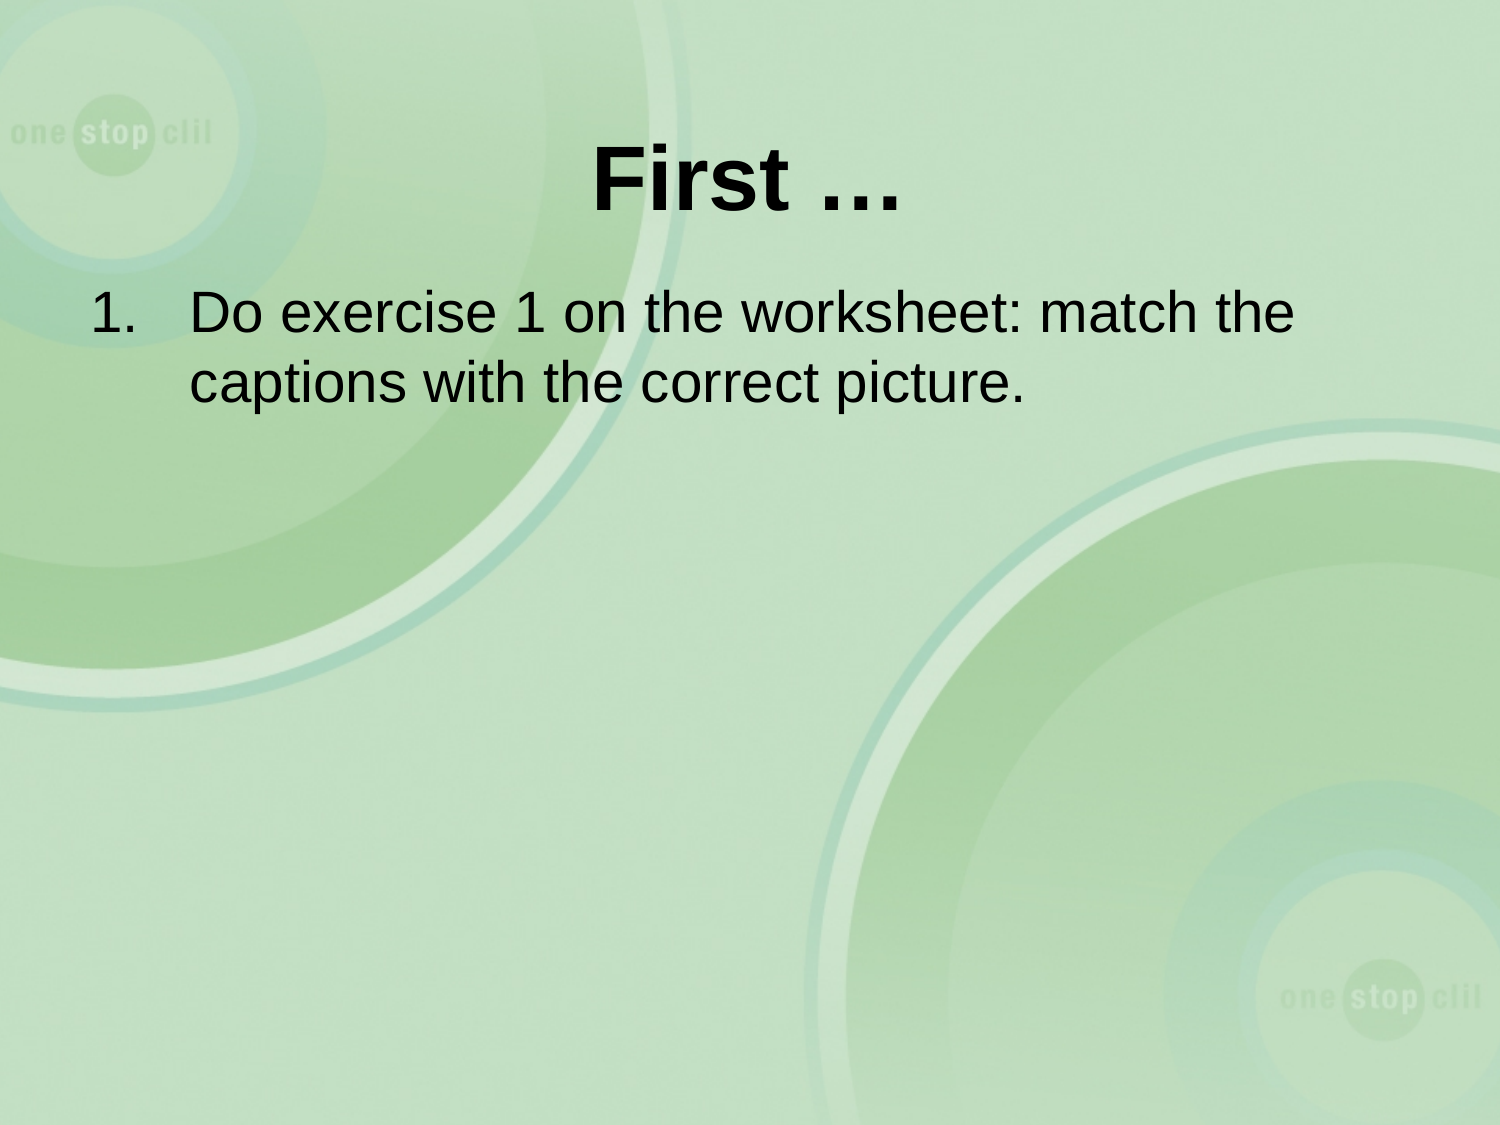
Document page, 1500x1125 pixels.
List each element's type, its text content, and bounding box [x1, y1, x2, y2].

picture [0, 0, 1500, 1125]
title First … [75, 79, 1425, 267]
list Do exercise 1 on the worksheet: match the captions with the correct picture. [75, 267, 1425, 1010]
